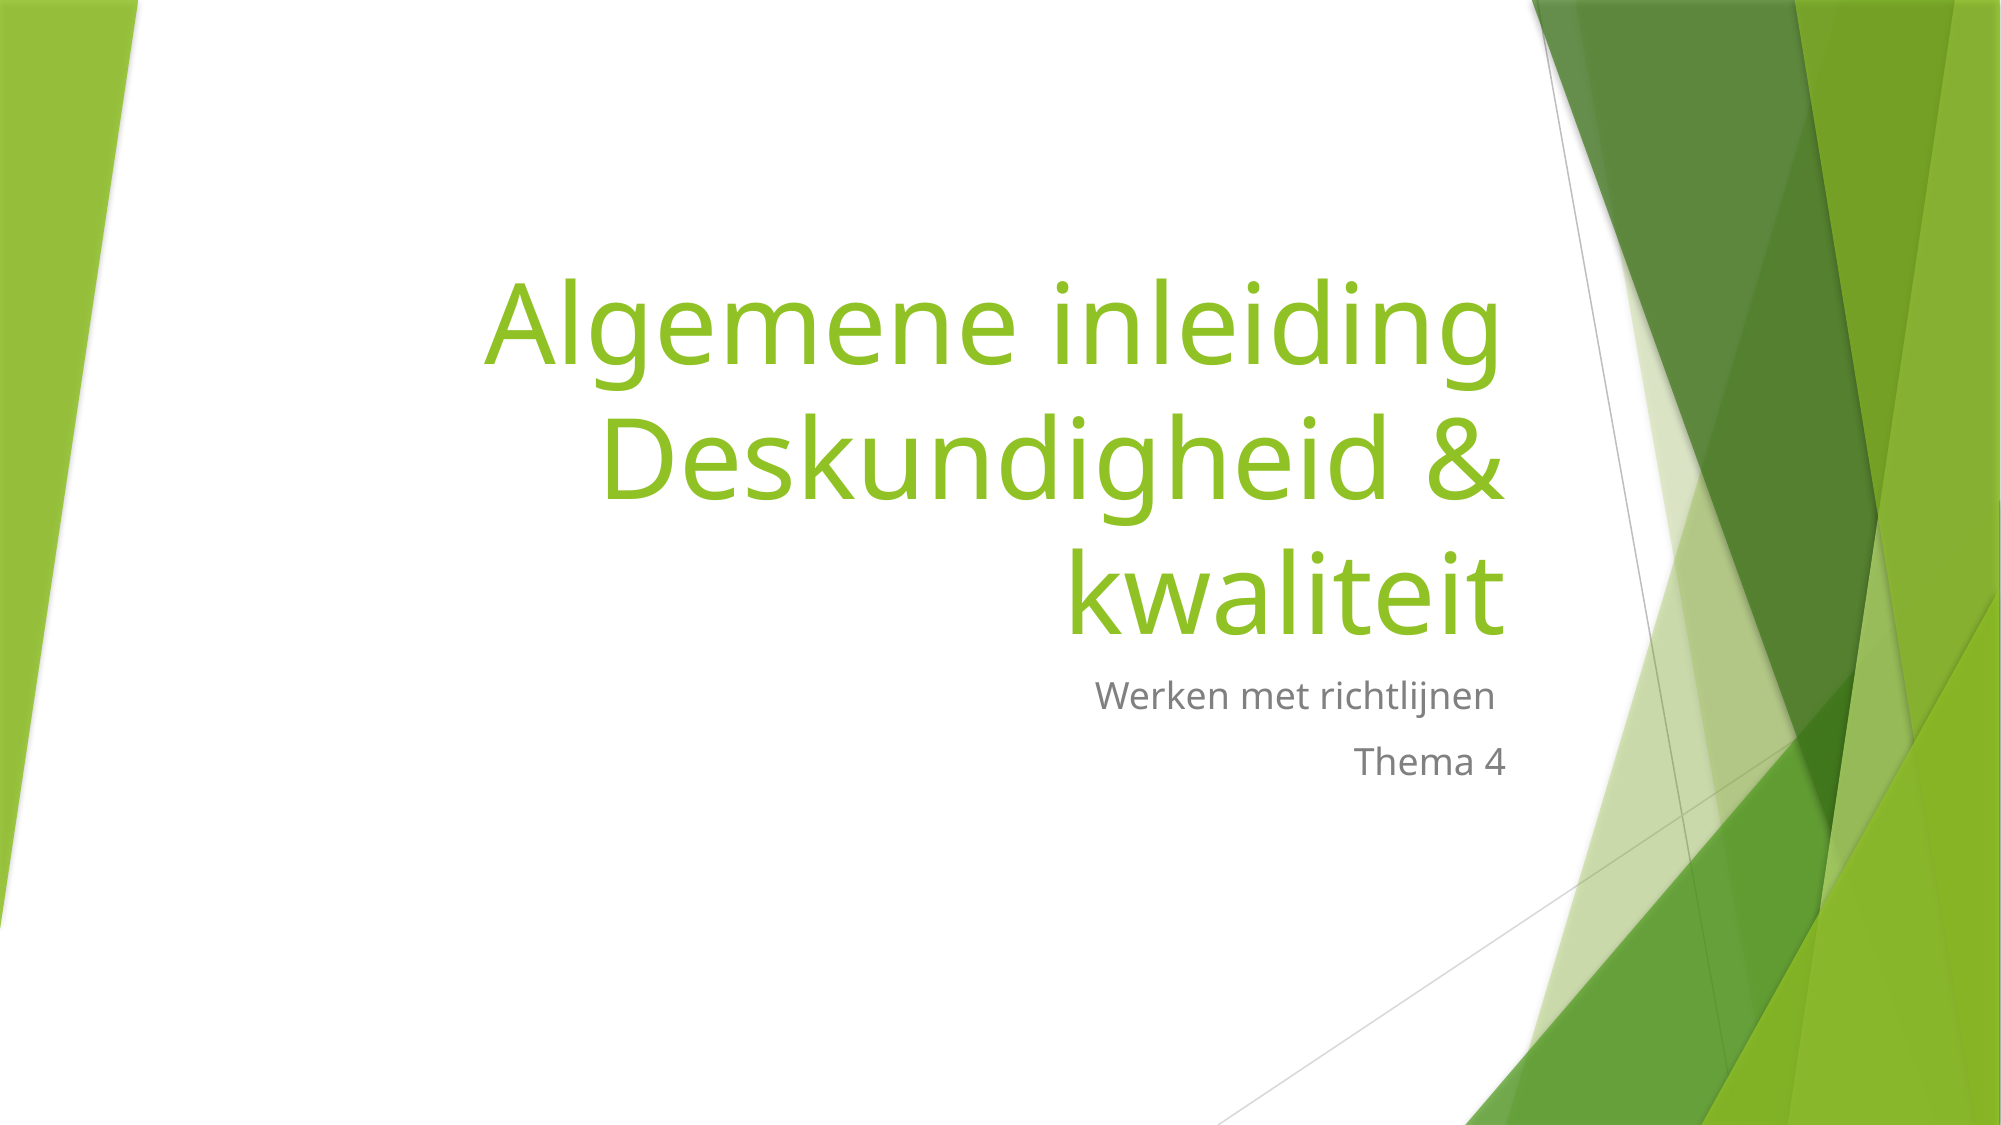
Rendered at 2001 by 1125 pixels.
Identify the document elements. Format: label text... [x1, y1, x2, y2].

title Algemene inleiding Deskundigheid & kwaliteit [247, 394, 1522, 664]
subtitle Werken met richtlijnen Thema 4 [247, 664, 1522, 845]
